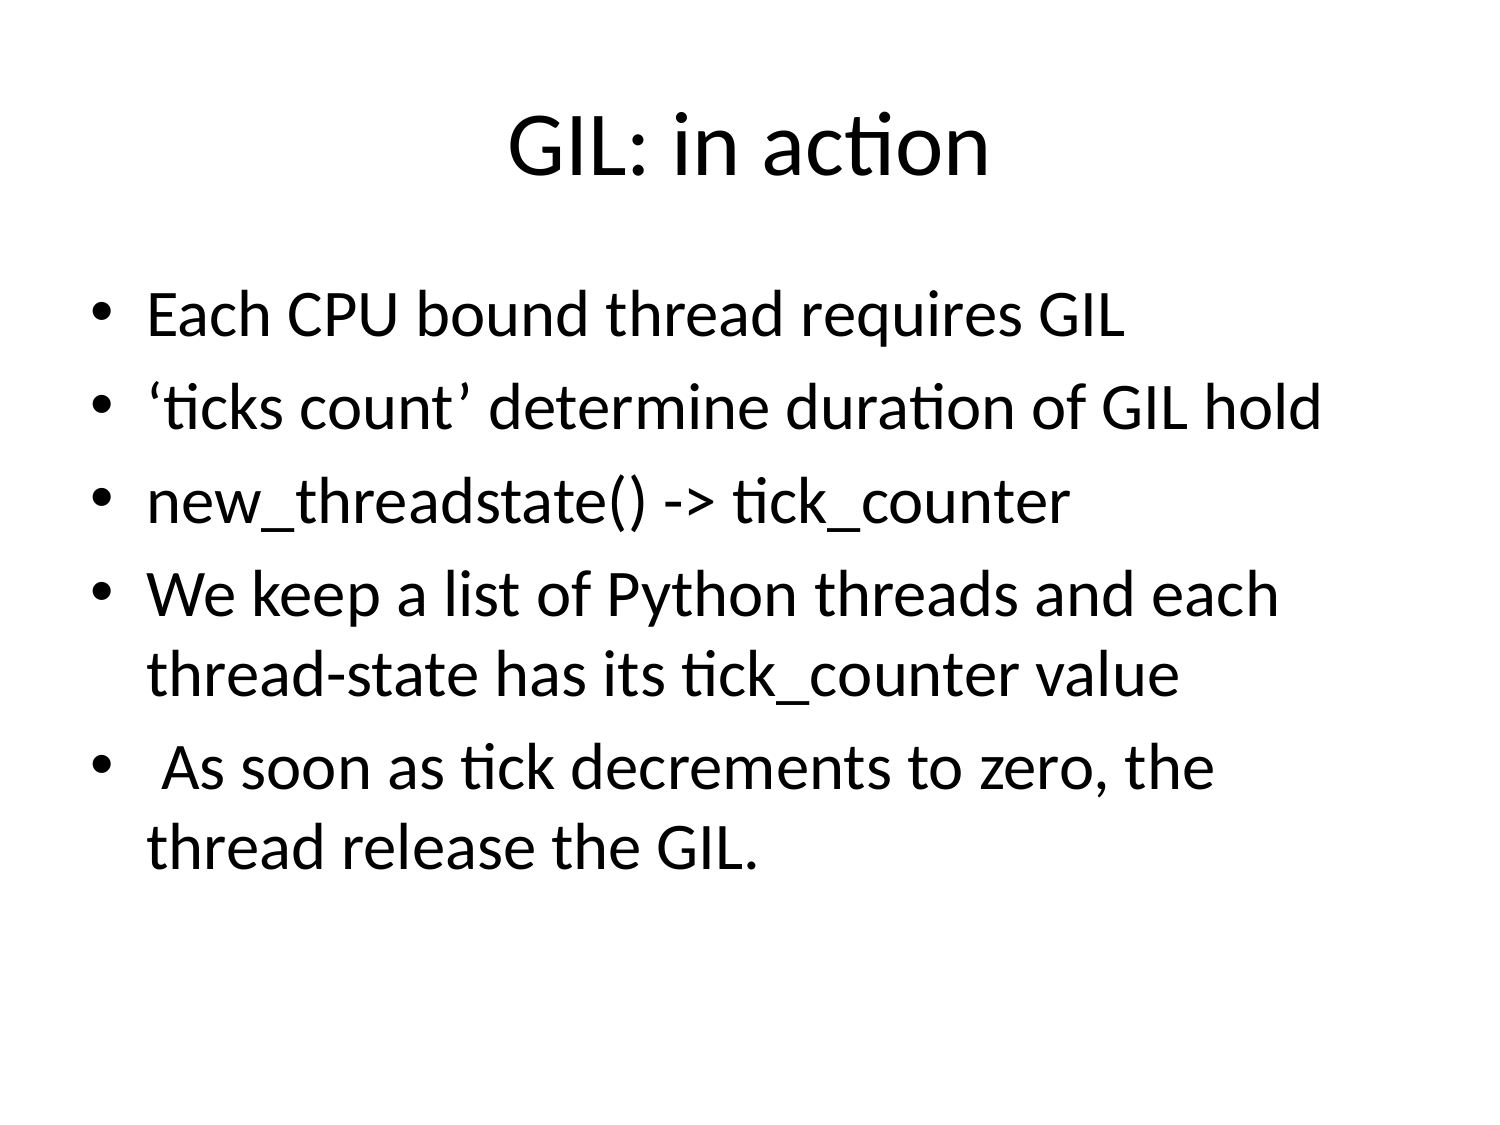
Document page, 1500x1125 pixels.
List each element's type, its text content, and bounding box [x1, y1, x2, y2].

list Each CPU bound thread requires GIL ‘ticks count’ determine duration of GIL hold new_threadstate() -> tick_counter We keep a list of Python threads and each thread-state has its tick_counter value As soon as tick decrements to zero, the thread release the GIL. [75, 262, 1425, 1005]
title GIL: in action [75, 45, 1425, 233]
